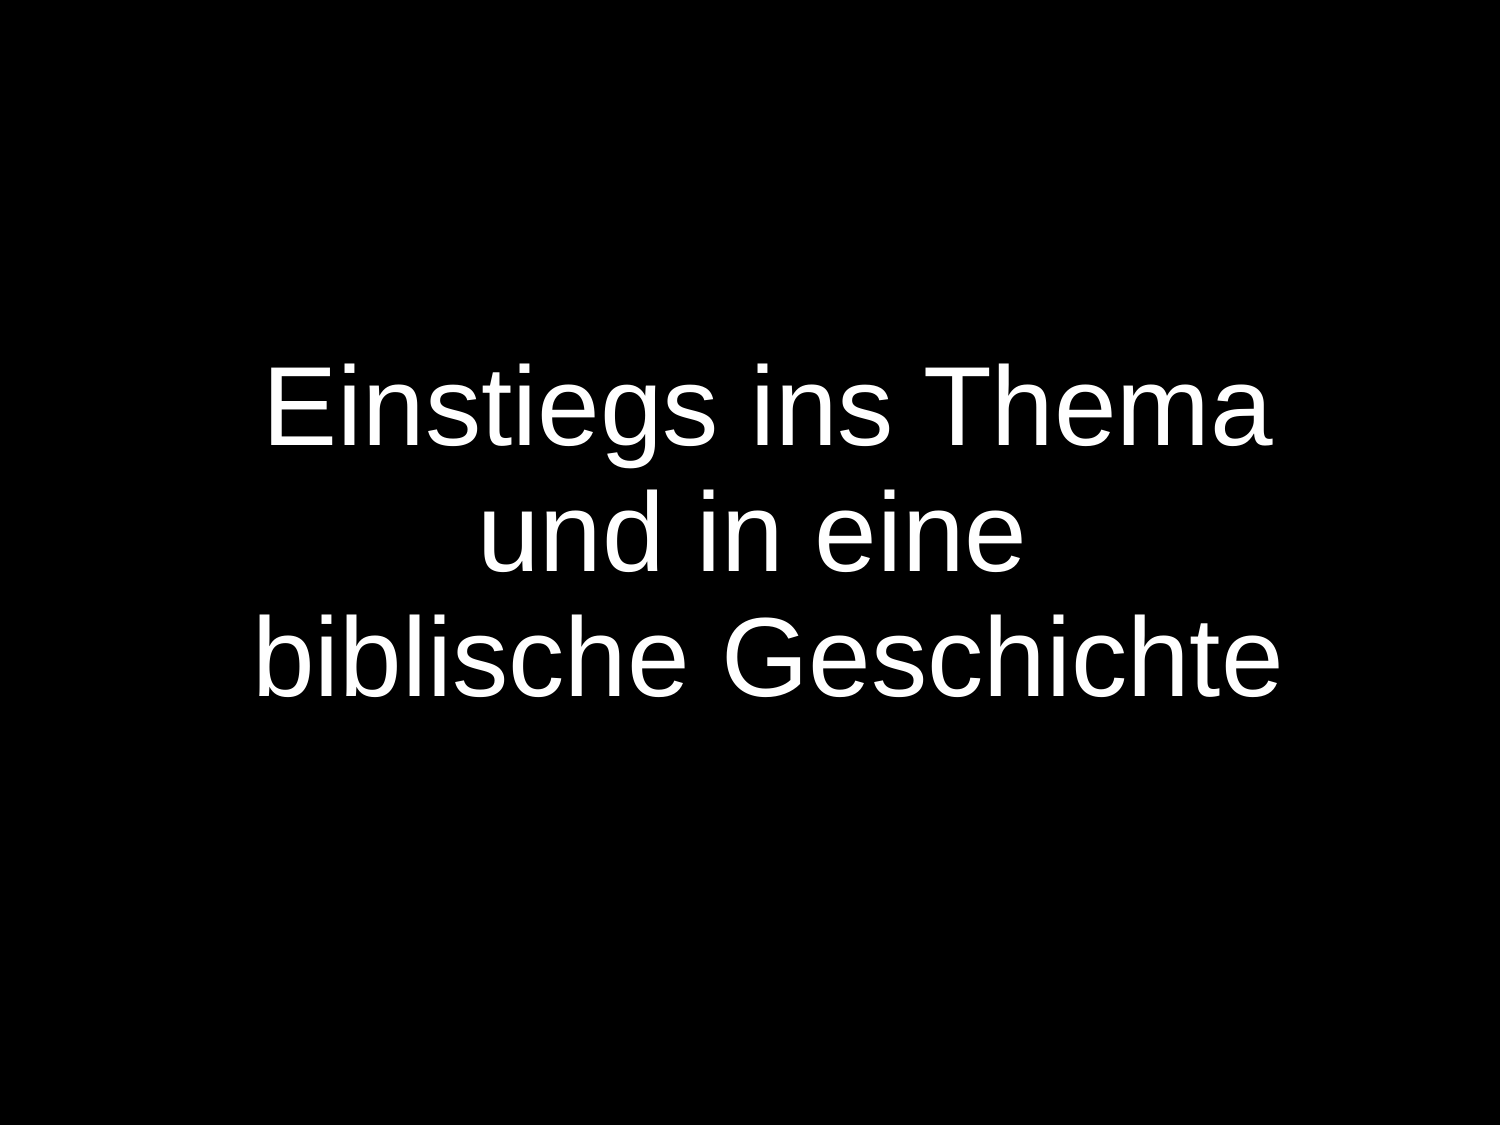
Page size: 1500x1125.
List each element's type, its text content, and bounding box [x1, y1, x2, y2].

text_box Einstiegs ins Thema und in eine biblische Geschichte [76, 338, 1460, 730]
